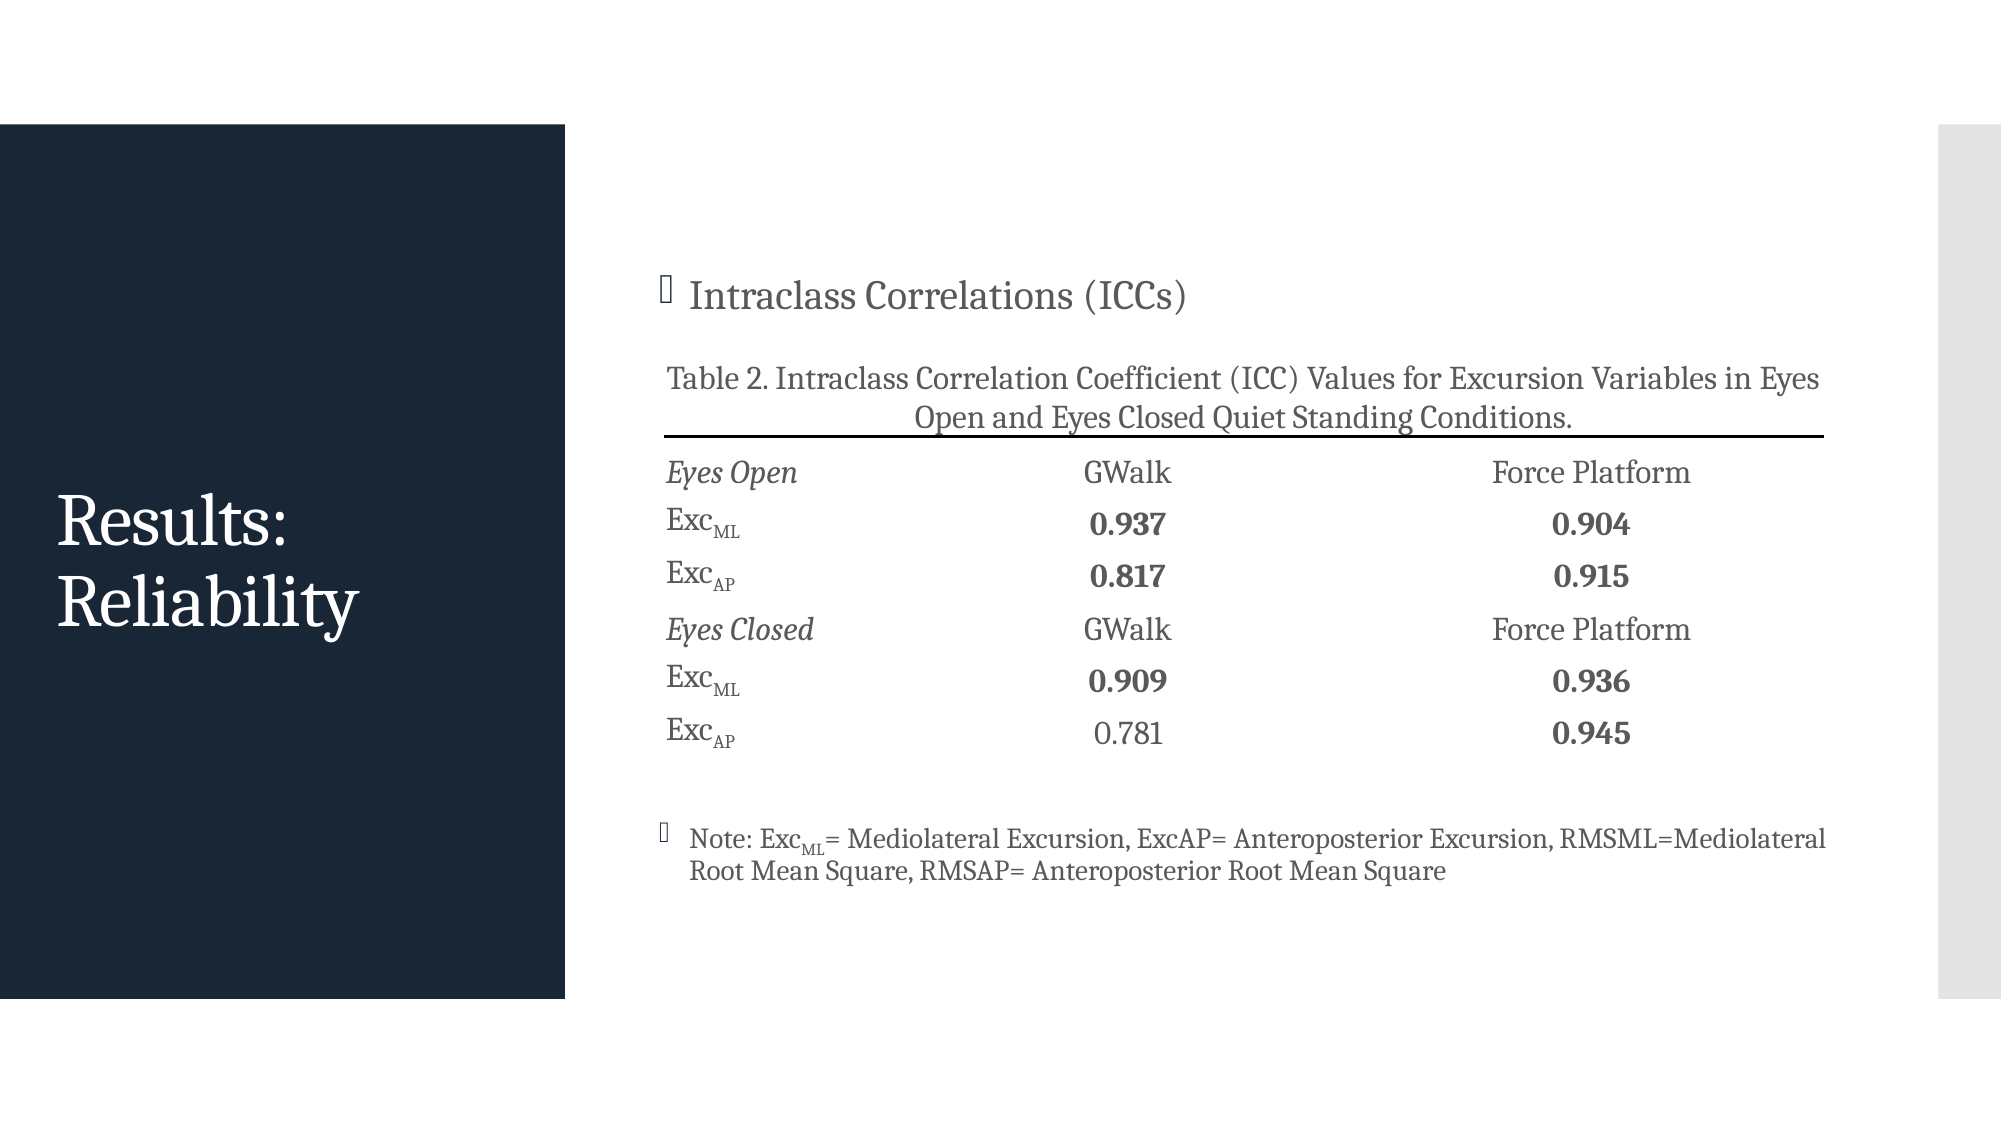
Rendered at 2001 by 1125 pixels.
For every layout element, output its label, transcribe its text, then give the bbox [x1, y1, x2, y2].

table_cell 0.945 [1360, 701, 1824, 753]
table_cell Force Platform [1360, 438, 1824, 492]
table_cell Eyes Open [664, 438, 896, 492]
table_cell GWalk [896, 596, 1360, 648]
title Results: Reliability [41, 184, 525, 940]
table_cell Force Platform [1360, 596, 1824, 648]
table_cell Eyes Closed [664, 596, 896, 648]
table_cell 0.909 [896, 648, 1360, 701]
table_cell ExcML [664, 492, 896, 544]
table_header Table 2. Intraclass Correlation Coefficient (ICC) Values for Excursion Variables in Eyes Open and Eyes Closed Quiet Standing Conditions. [664, 274, 1824, 435]
table_cell ExcML [664, 648, 896, 701]
table_cell 0.904 [1360, 492, 1824, 544]
list Intraclass Correlations (ICCs) Note: ExcML= Mediolateral Excursion, ExcAP= Anteroposterior Excursion, RMSML=Mediolateral Root Mean Square, RMSAP= Anteroposterior Root Mean Square [644, 87, 1845, 1125]
table_cell 0.915 [1360, 544, 1824, 596]
table_cell 0.781 [896, 701, 1360, 753]
table_cell ExcAP [664, 544, 896, 596]
table_cell 0.817 [896, 544, 1360, 596]
table_cell GWalk [896, 438, 1360, 492]
table_cell ExcAP [664, 701, 896, 753]
table_cell 0.937 [896, 492, 1360, 544]
table_cell 0.936 [1360, 648, 1824, 701]
